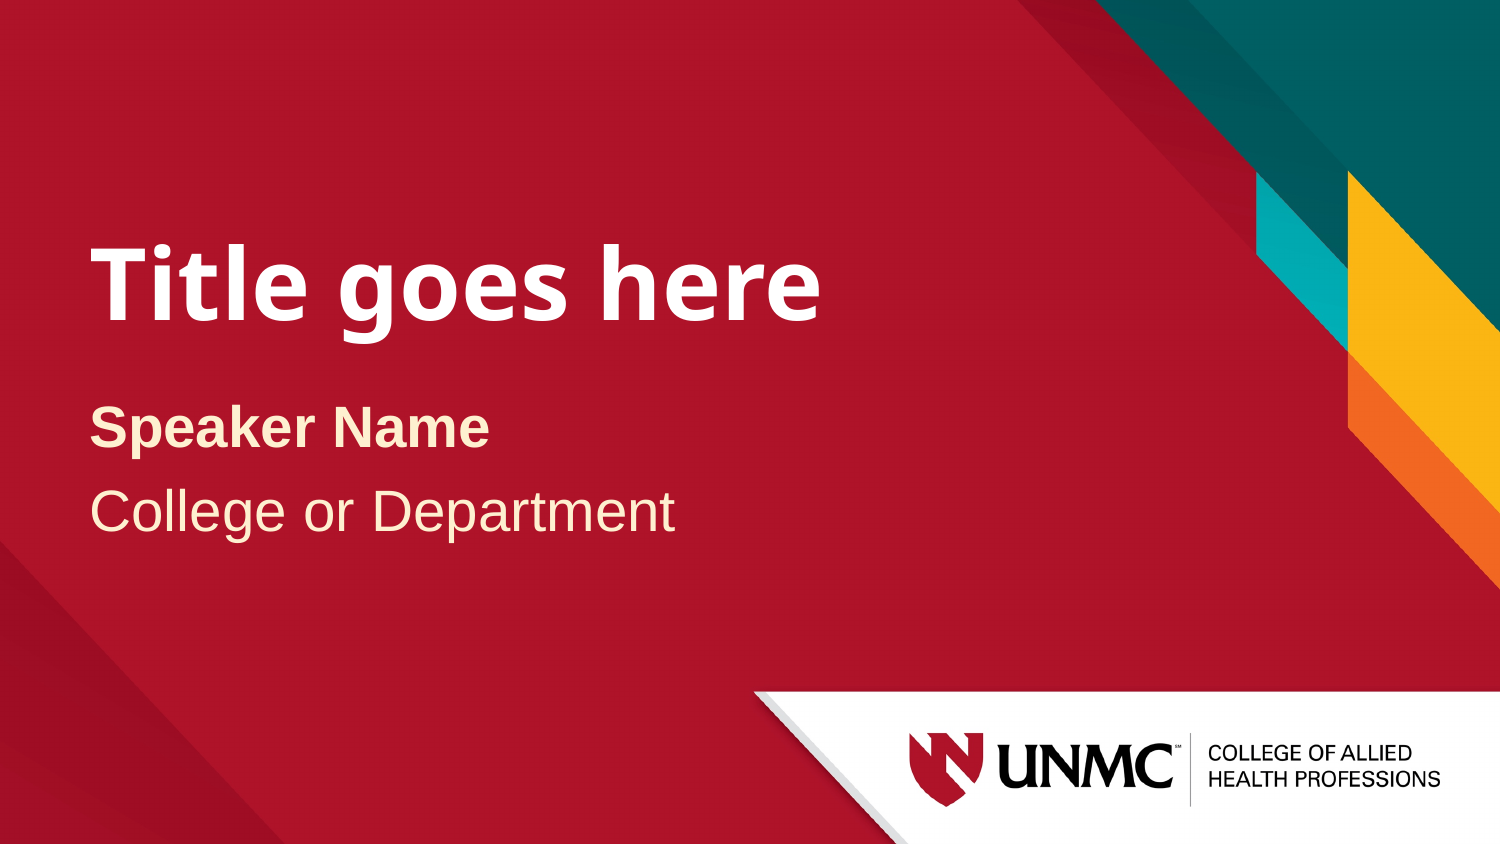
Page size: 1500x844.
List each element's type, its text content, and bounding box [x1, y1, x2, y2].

title Title goes here [74, 109, 1238, 341]
picture [0, 0, 1500, 844]
subtitle Speaker Name College or Department [74, 389, 1238, 602]
